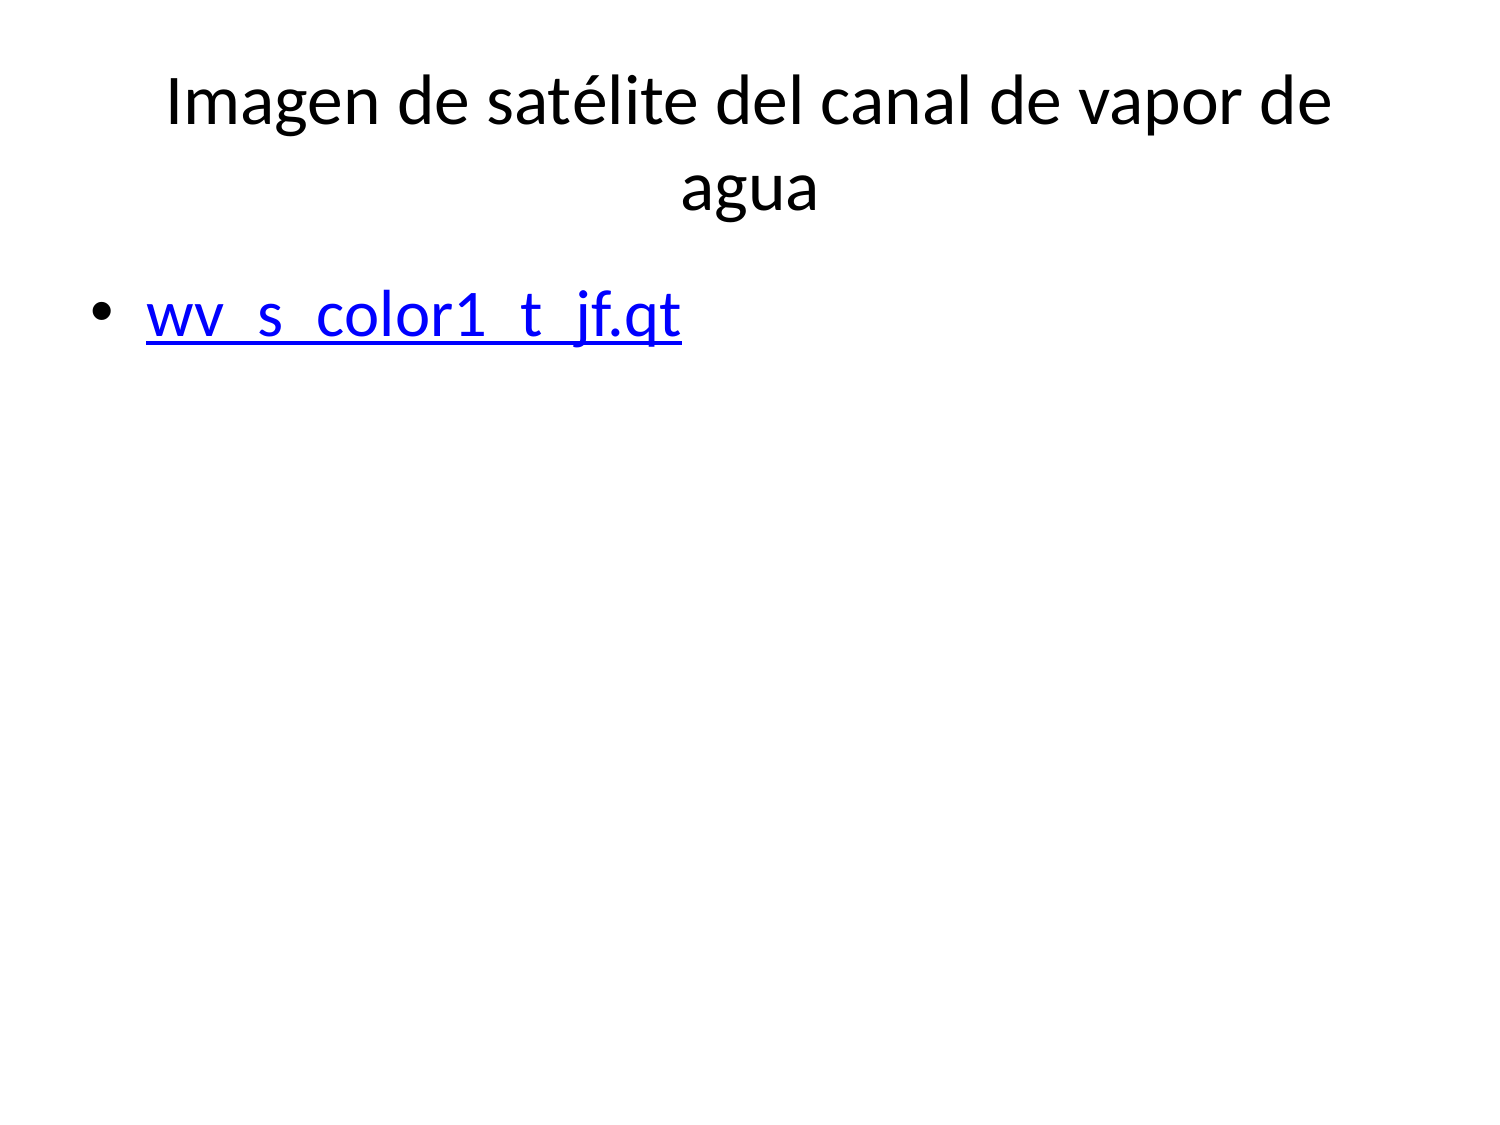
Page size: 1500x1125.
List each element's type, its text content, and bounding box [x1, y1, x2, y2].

list wv_s_color1_t_jf.qt [75, 262, 1425, 1005]
title Imagen de satélite del canal de vapor de agua [75, 45, 1425, 233]
